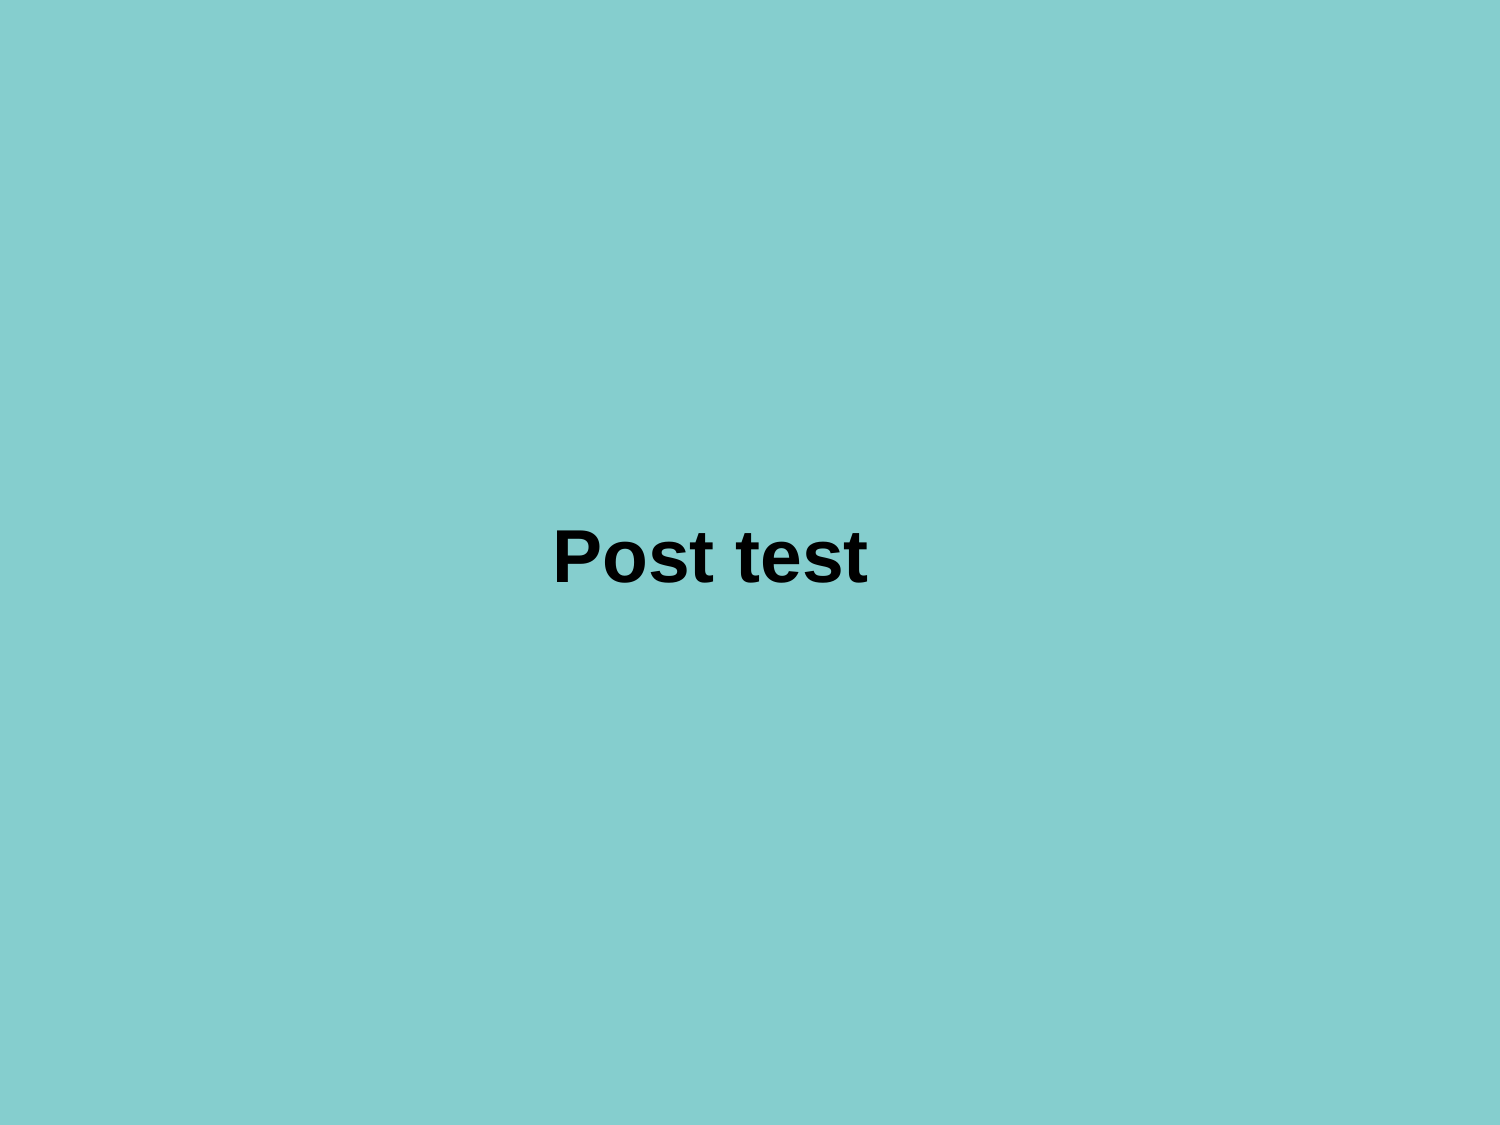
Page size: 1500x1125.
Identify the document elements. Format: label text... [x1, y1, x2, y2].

title Post test [537, 500, 1113, 700]
